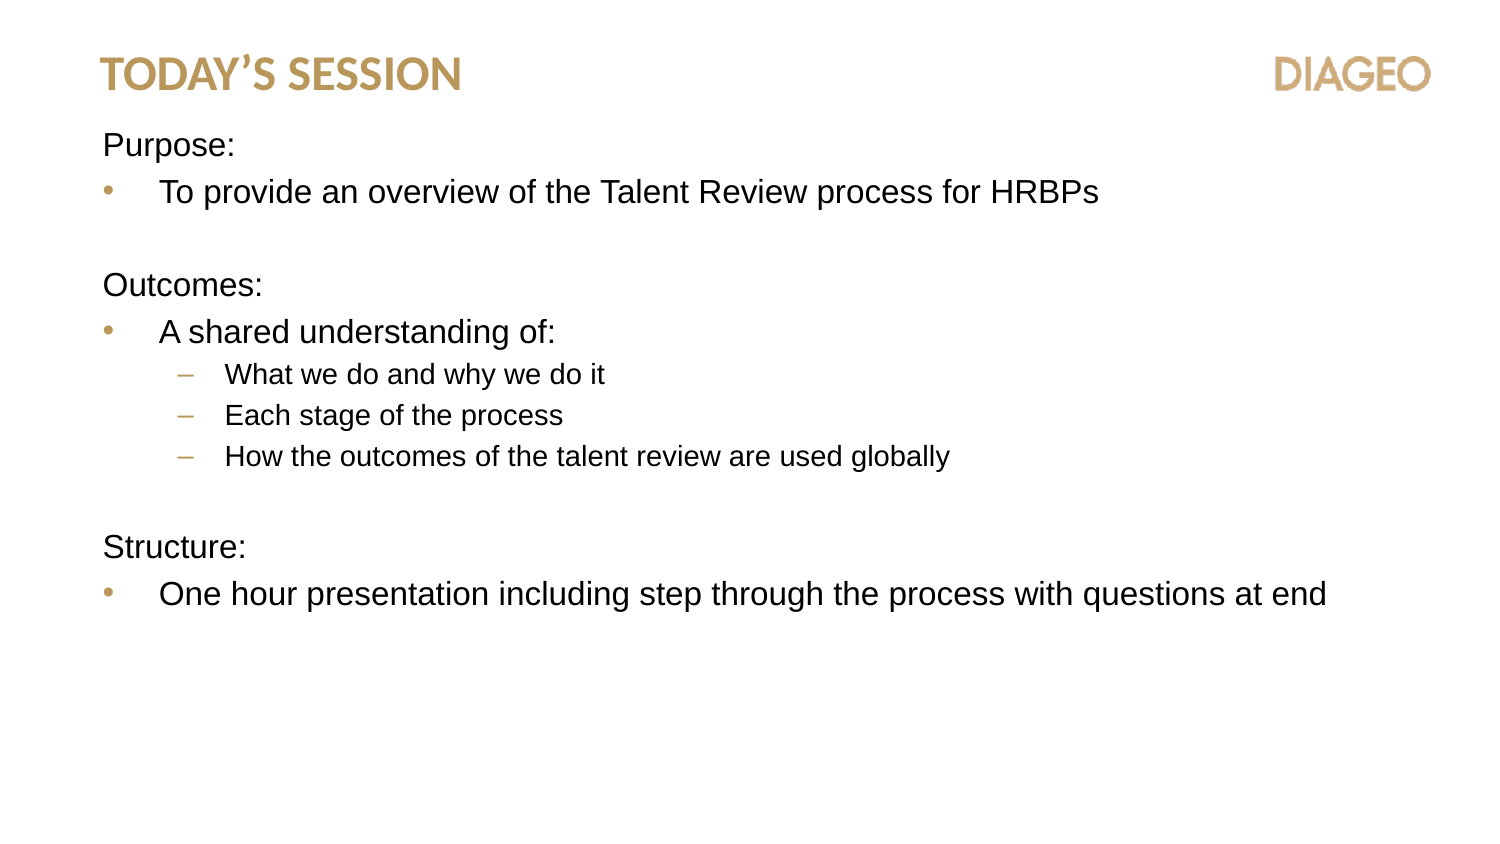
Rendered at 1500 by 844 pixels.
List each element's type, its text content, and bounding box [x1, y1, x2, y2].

picture [1274, 56, 1487, 99]
list Purpose: To provide an overview of the Talent Review process for HRBPs Outcomes: A shared understanding of: What we do and why we do it Each stage of the process How the outcomes of the talent review are used globally Structure: One hour presentation including step through the process with questions at end [87, 116, 1429, 673]
title Today’s session [84, 0, 1080, 141]
